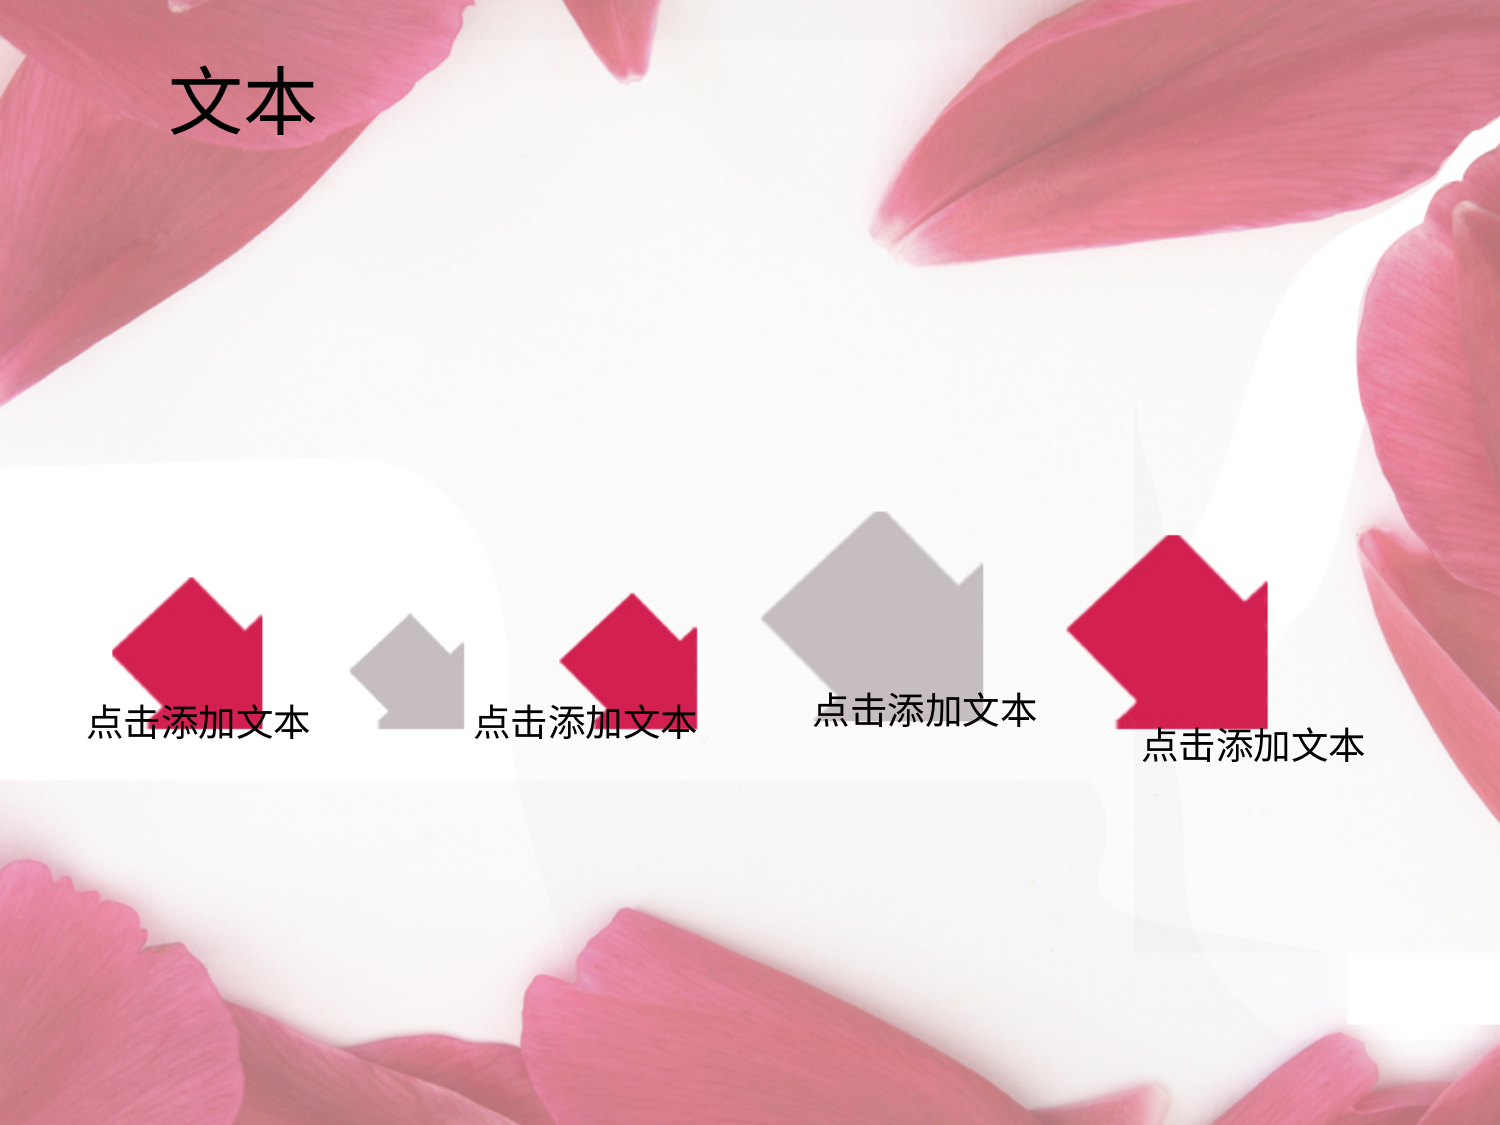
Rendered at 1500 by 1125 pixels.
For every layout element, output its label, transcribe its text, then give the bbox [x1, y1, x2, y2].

text_box 点击添加文本 [71, 691, 327, 752]
text_box 点击添加文本 [458, 691, 714, 752]
picture [0, 0, 1500, 1125]
text_box 文本 [153, 46, 334, 152]
text_box 点击添加文本 [798, 679, 1053, 740]
text_box 点击添加文本 [1126, 714, 1382, 775]
